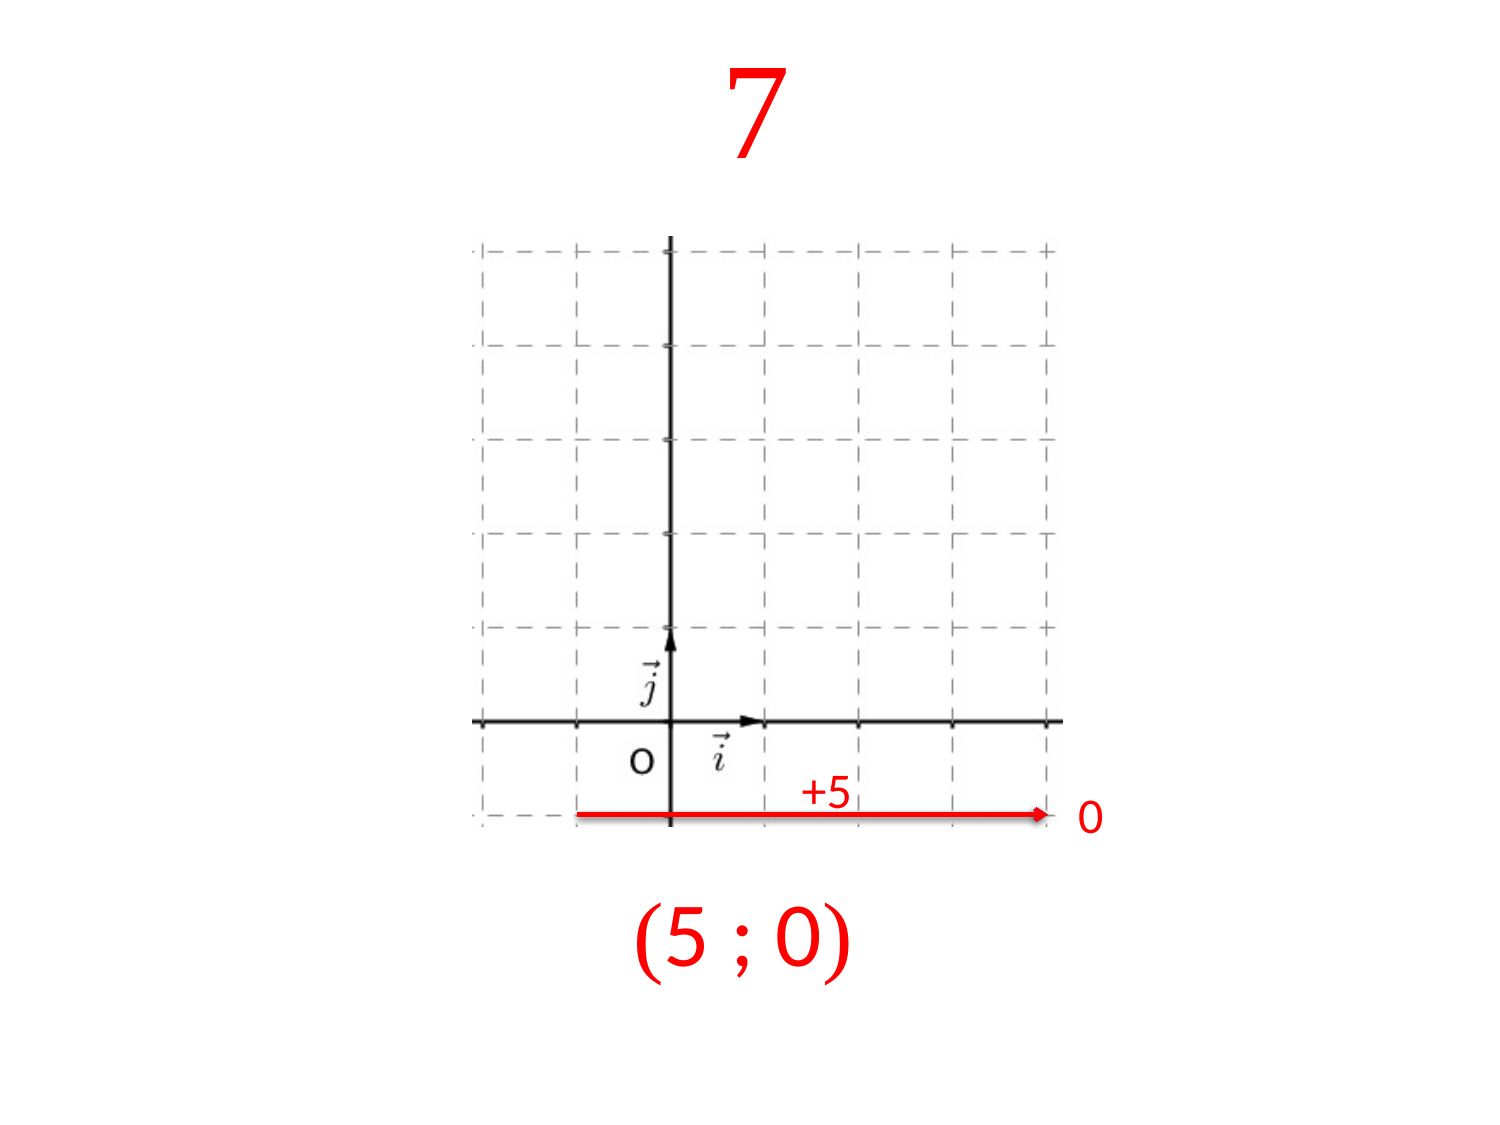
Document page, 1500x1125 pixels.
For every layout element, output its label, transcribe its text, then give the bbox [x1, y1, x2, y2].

text_box (5 ; 0) [618, 867, 878, 993]
text_box 0 [1063, 776, 1119, 852]
text_box 7 [5, 0, 1500, 208]
picture [472, 235, 1064, 827]
